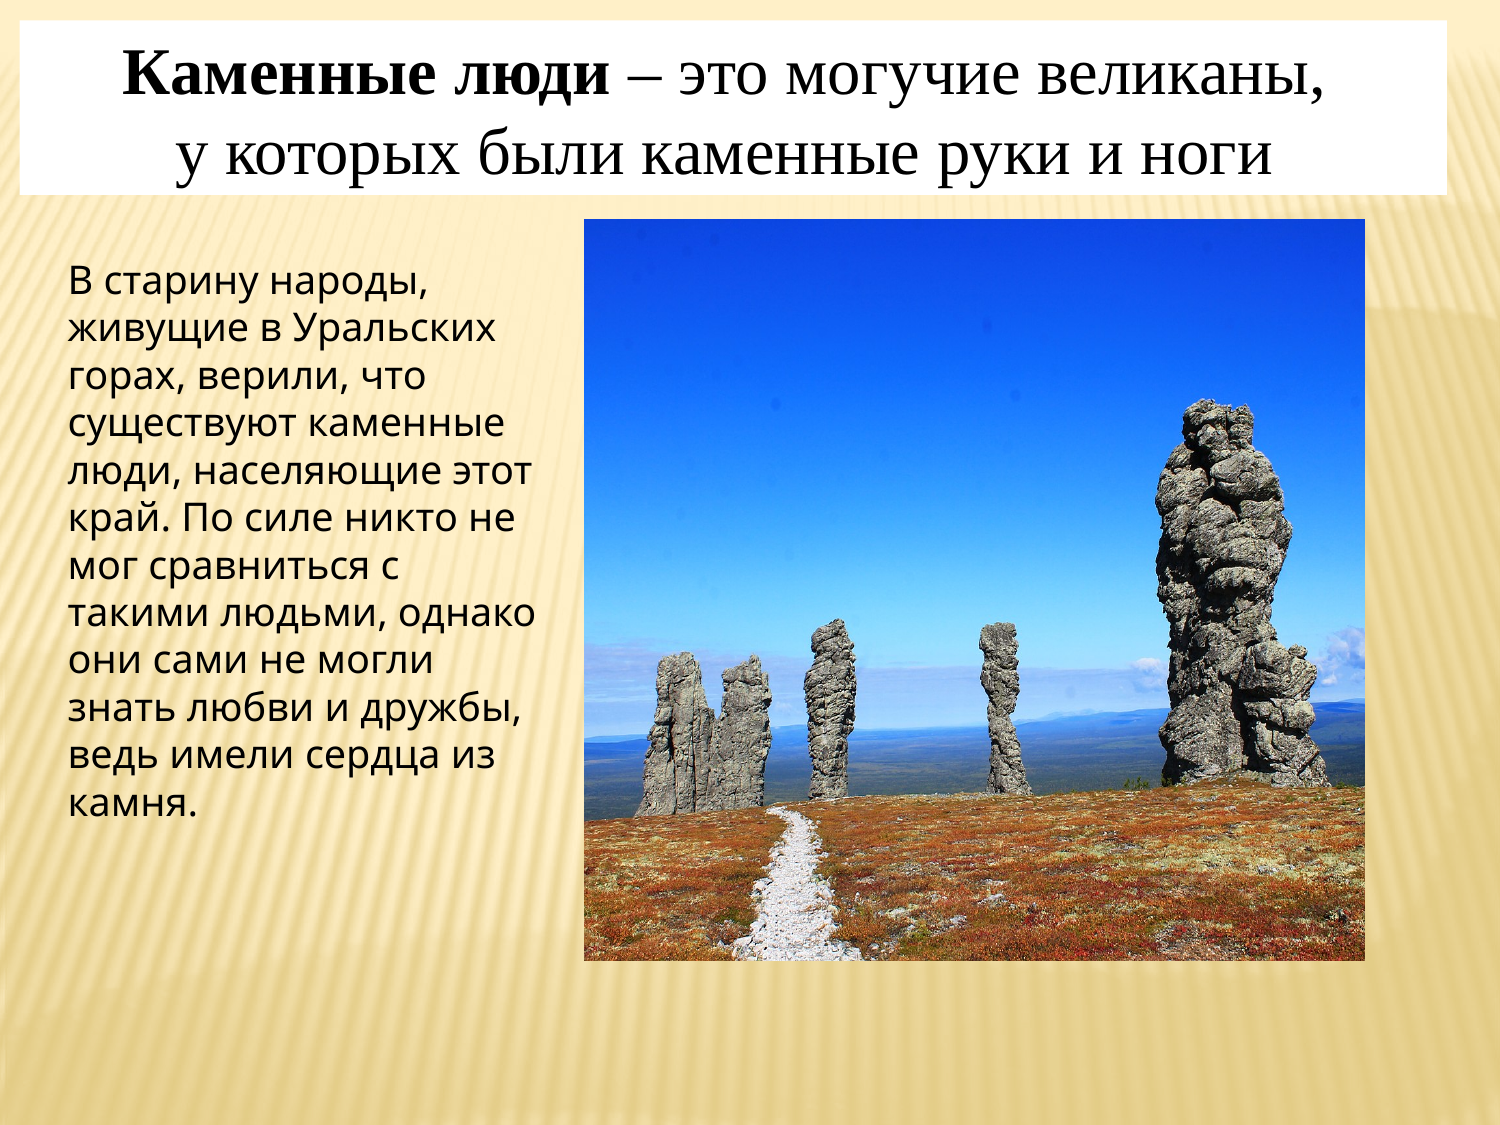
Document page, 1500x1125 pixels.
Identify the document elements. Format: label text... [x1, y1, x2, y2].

picture [584, 219, 1365, 961]
text_box Каменные люди – это могучие великаны, у которых были каменные руки и ноги [19, 20, 1447, 195]
text_box В старину народы, живущие в Уральских горах, верили, что существуют каменные люди, населяющие этот край. По силе никто не мог сравниться с такими людьми, однако они сами не могли знать любви и дружбы, ведь имели сердца из камня. [53, 247, 559, 880]
